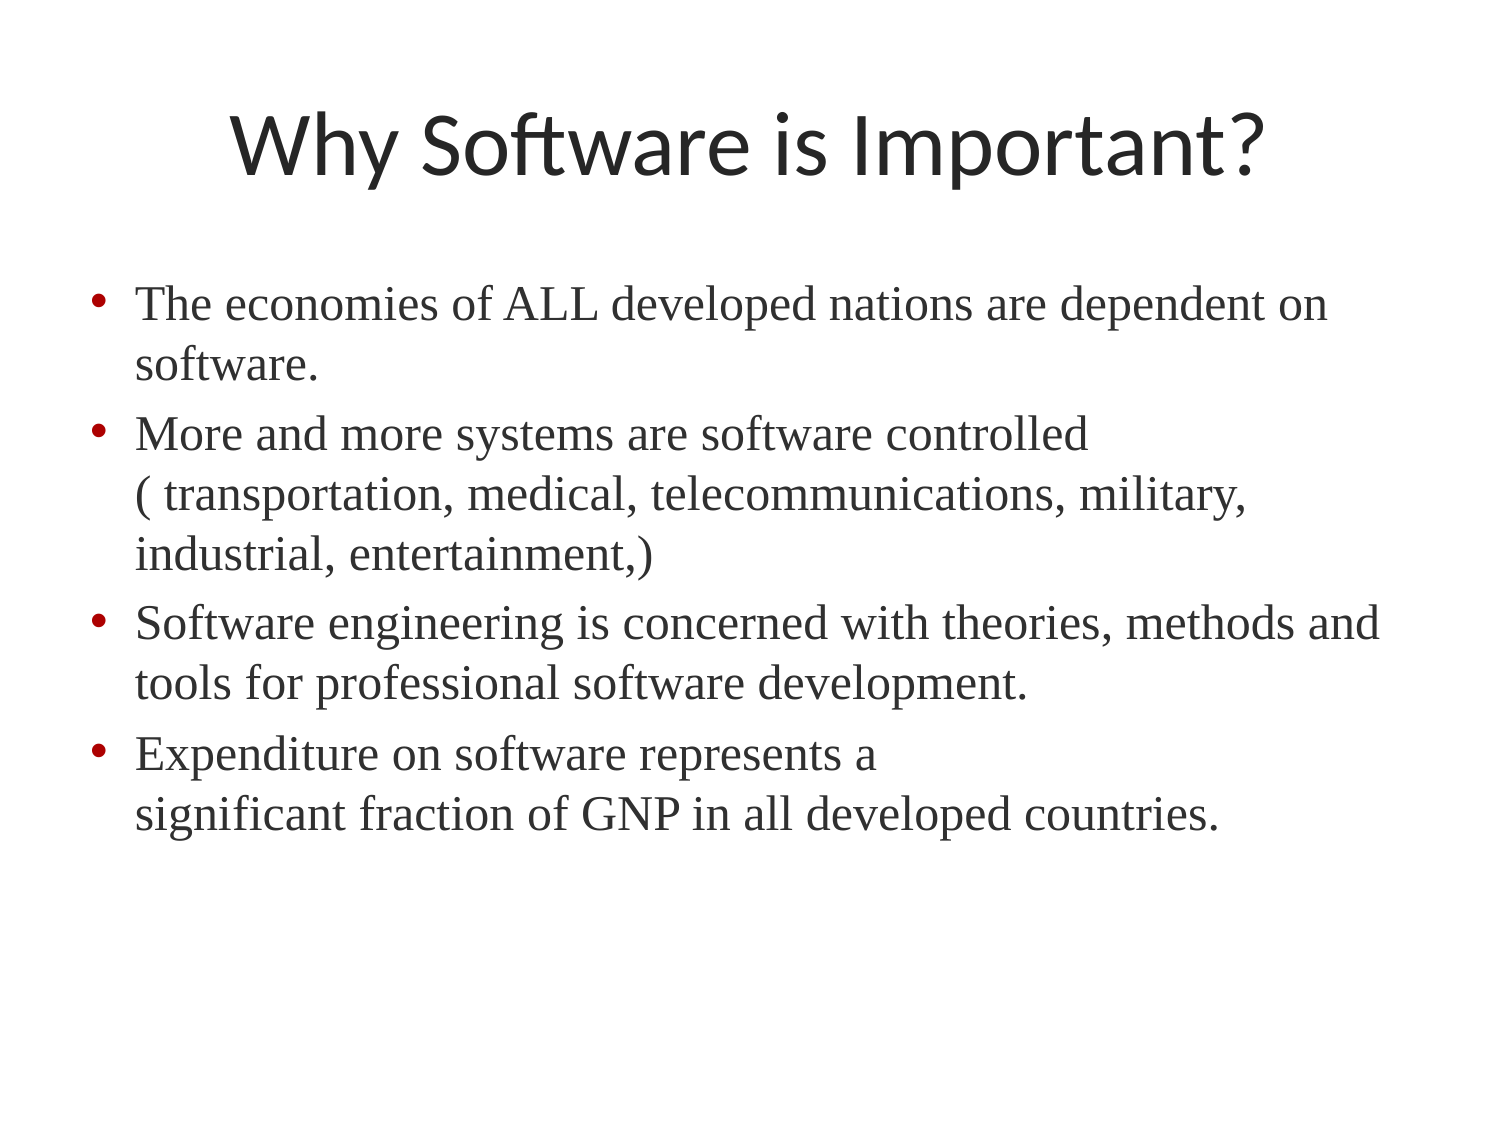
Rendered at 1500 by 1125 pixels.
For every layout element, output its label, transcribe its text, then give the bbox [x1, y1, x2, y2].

list The economies of ALL developed nations are dependent on software. More and more systems are software controlled ( transportation, medical, telecommunications, military, industrial, entertainment,) Software engineering is concerned with theories, methods and tools for professional software development. Expenditure on software represents a significant fraction of GNP in all developed countries. [75, 262, 1425, 1005]
title Why Software is Important? [75, 45, 1425, 233]
